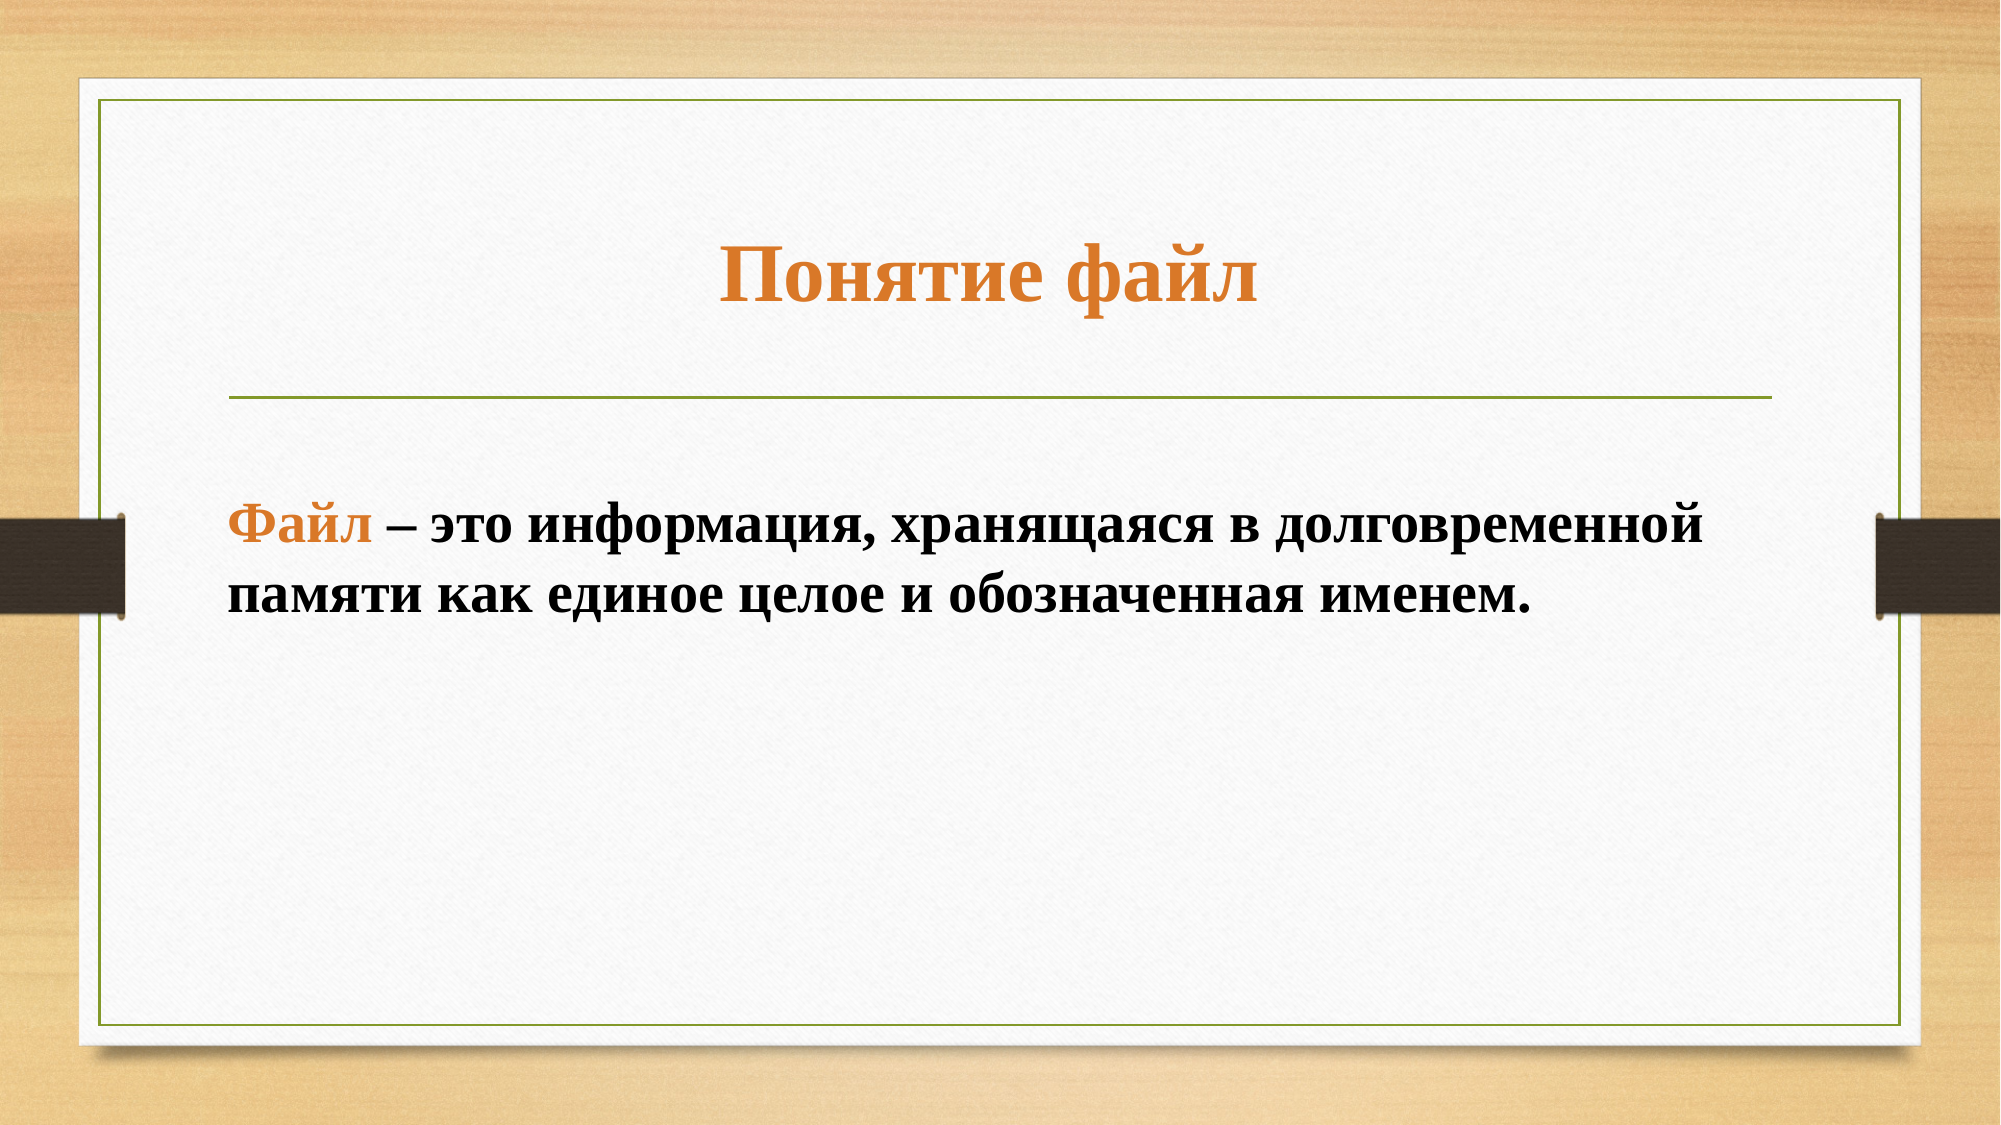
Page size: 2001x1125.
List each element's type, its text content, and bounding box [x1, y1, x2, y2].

list Файл – это информация, хранящаяся в долговременной памяти как единое целое и обозначенная именем. [212, 477, 1788, 742]
title Понятие файл [212, 161, 1788, 375]
picture [0, 0, 2001, 1125]
